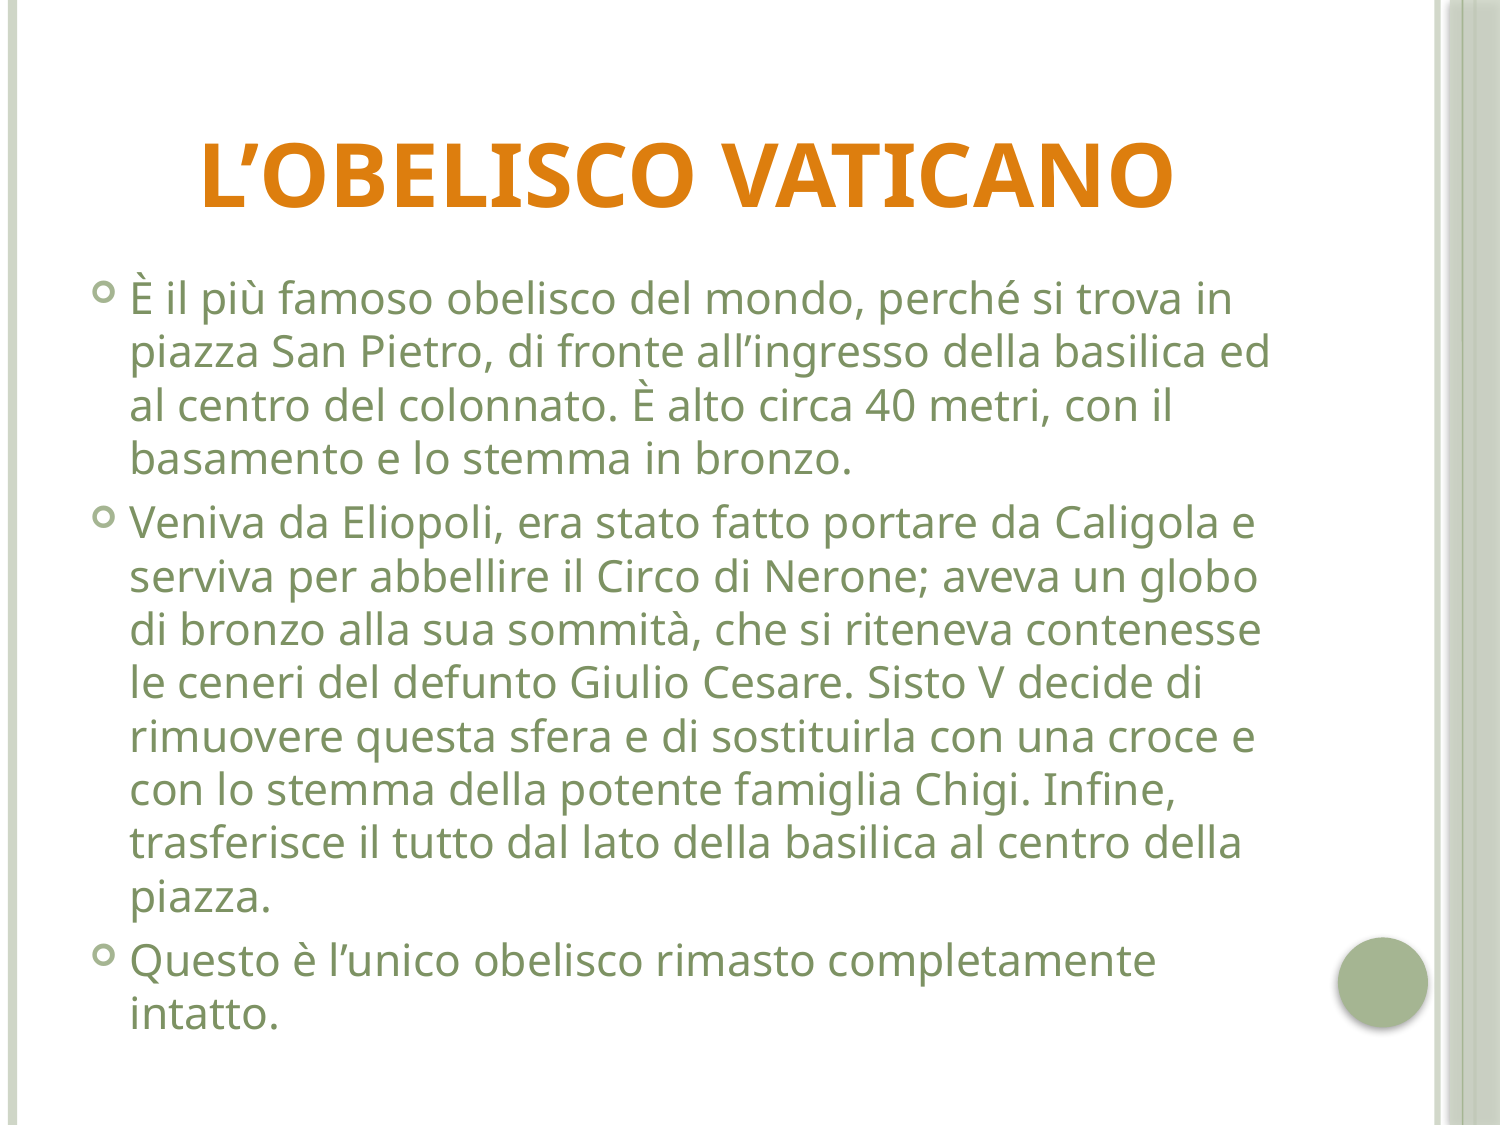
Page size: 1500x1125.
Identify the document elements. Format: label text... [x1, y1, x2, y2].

title L’obelisco Vaticano [75, 45, 1300, 233]
list È il più famoso obelisco del mondo, perché si trova in piazza San Pietro, di fronte all’ingresso della basilica ed al centro del colonnato. È alto circa 40 metri, con il basamento e lo stemma in bronzo. Veniva da Eliopoli, era stato fatto portare da Caligola e serviva per abbellire il Circo di Nerone; aveva un globo di bronzo alla sua sommità, che si riteneva contenesse le ceneri del defunto Giulio Cesare. Sisto V decide di rimuovere questa sfera e di sostituirla con una croce e con lo stemma della potente famiglia Chigi. Infine, trasferisce il tutto dal lato della basilica al centro della piazza. Questo è l’unico obelisco rimasto completamente intatto. [75, 262, 1300, 1062]
